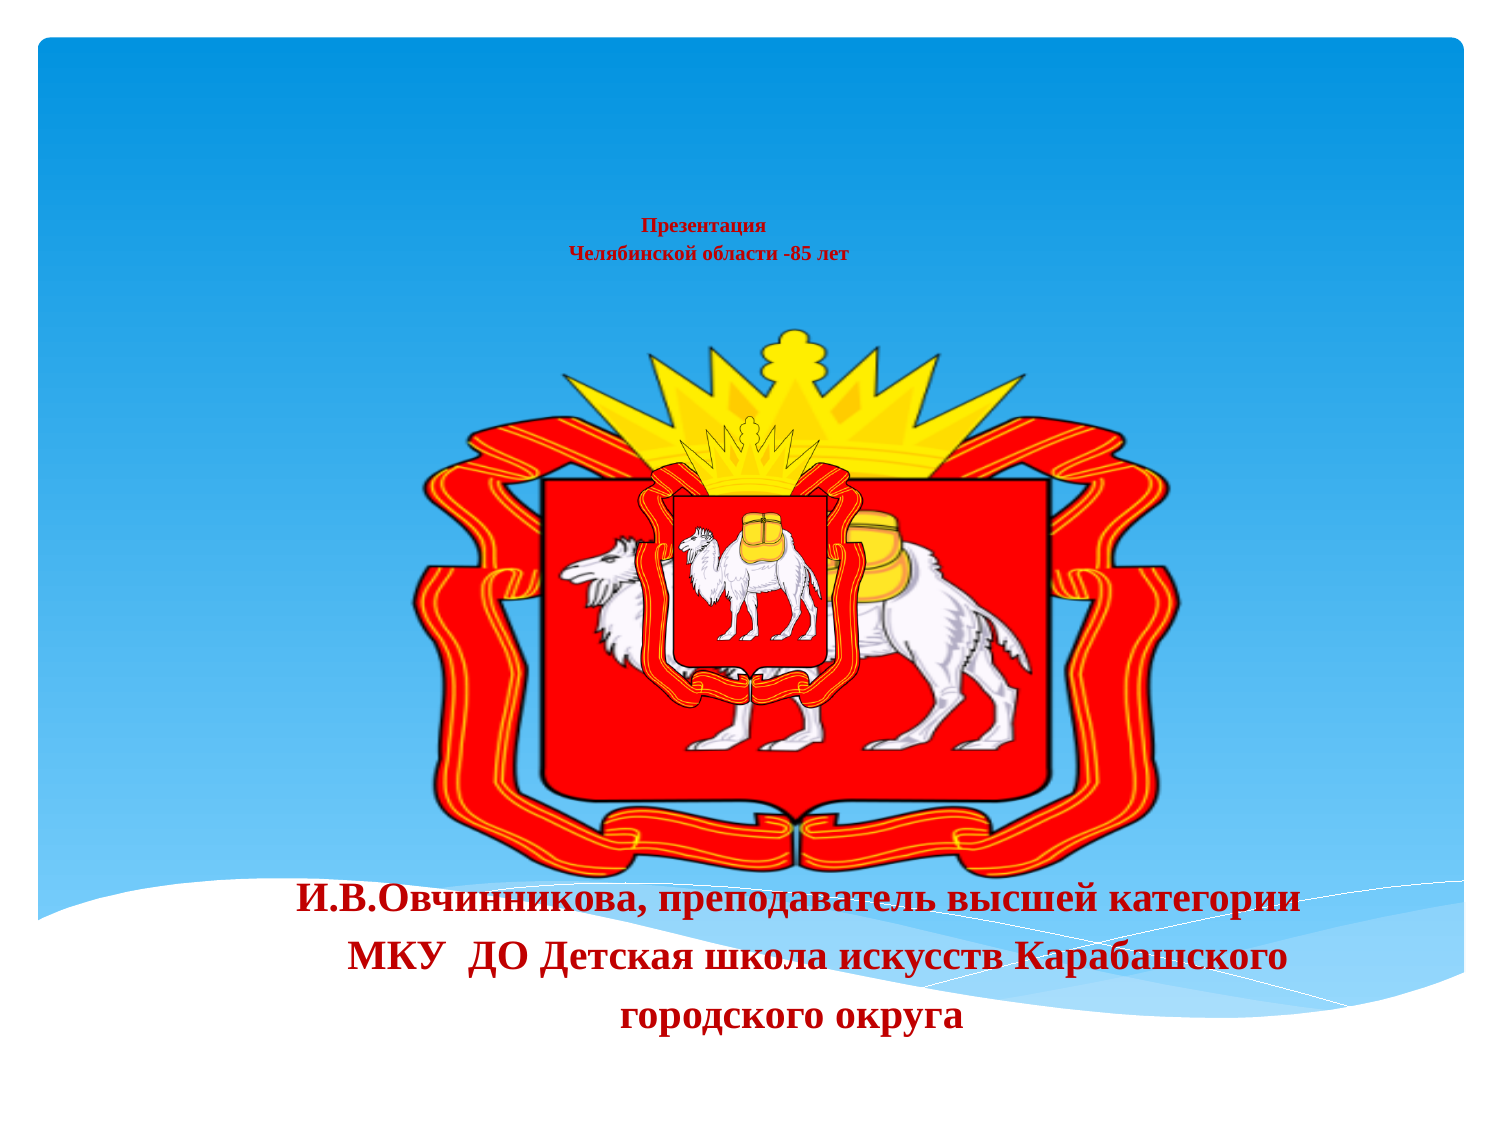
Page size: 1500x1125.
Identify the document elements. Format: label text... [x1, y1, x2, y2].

title Презентация Челябинской области -85 лет [17, 0, 1353, 273]
subtitle И.В.Овчинникова, преподаватель высшей категории МКУ ДО Детская школа искусств Карабашского городского округа [0, 278, 1500, 1125]
picture [407, 326, 1188, 882]
